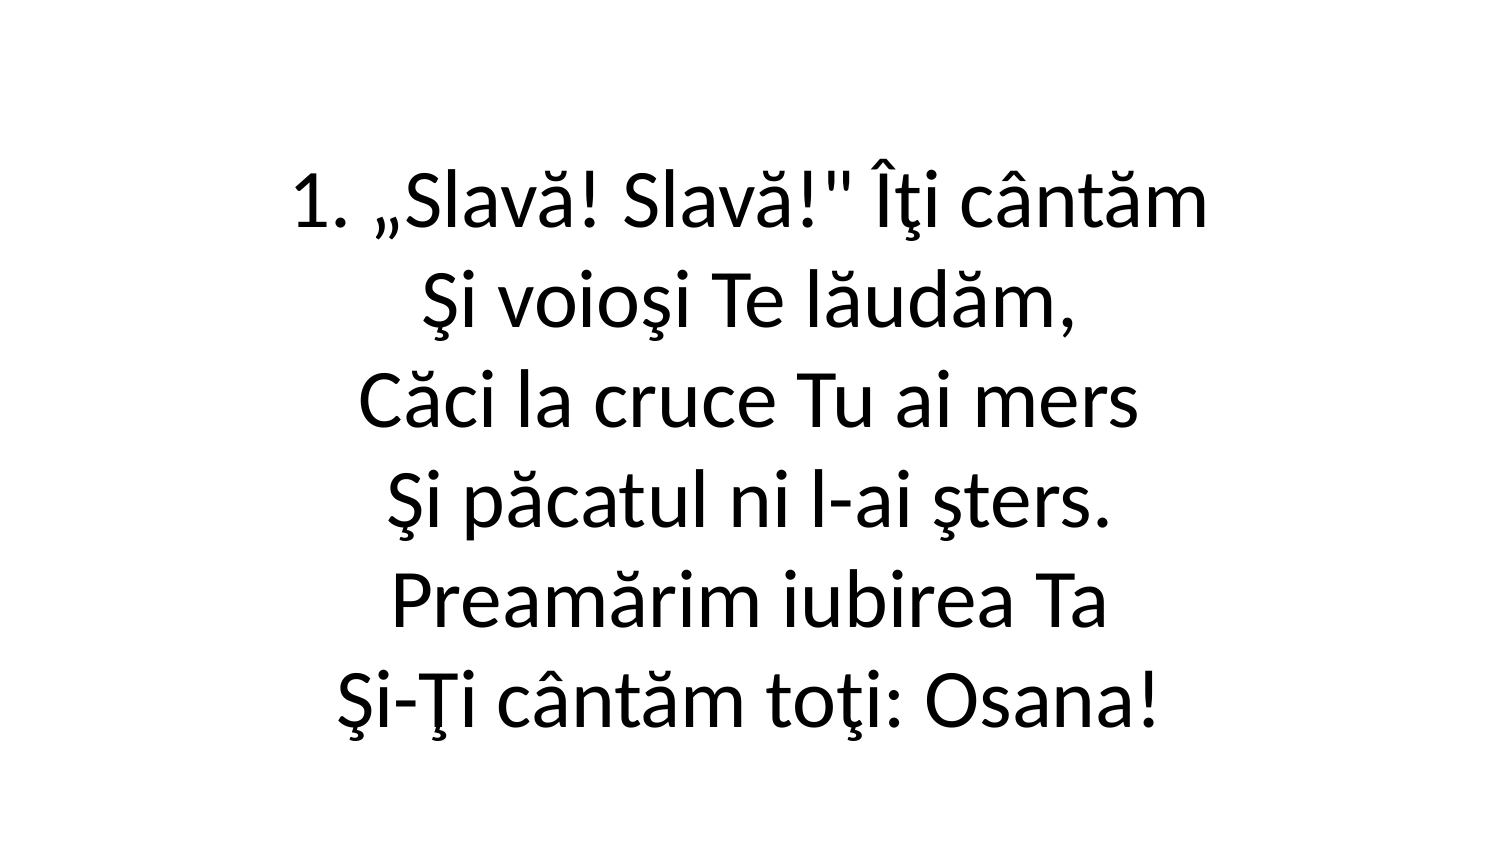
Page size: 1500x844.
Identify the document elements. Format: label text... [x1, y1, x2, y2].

text_box 1. „Slavă! Slavă!" Îţi cântăm Şi voioşi Te lăudăm, Căci la cruce Tu ai mers Şi păcatul ni l-ai şters. Preamărim iubirea Ta Şi-Ţi cântăm toţi: Osana! [273, 92, 1227, 752]
